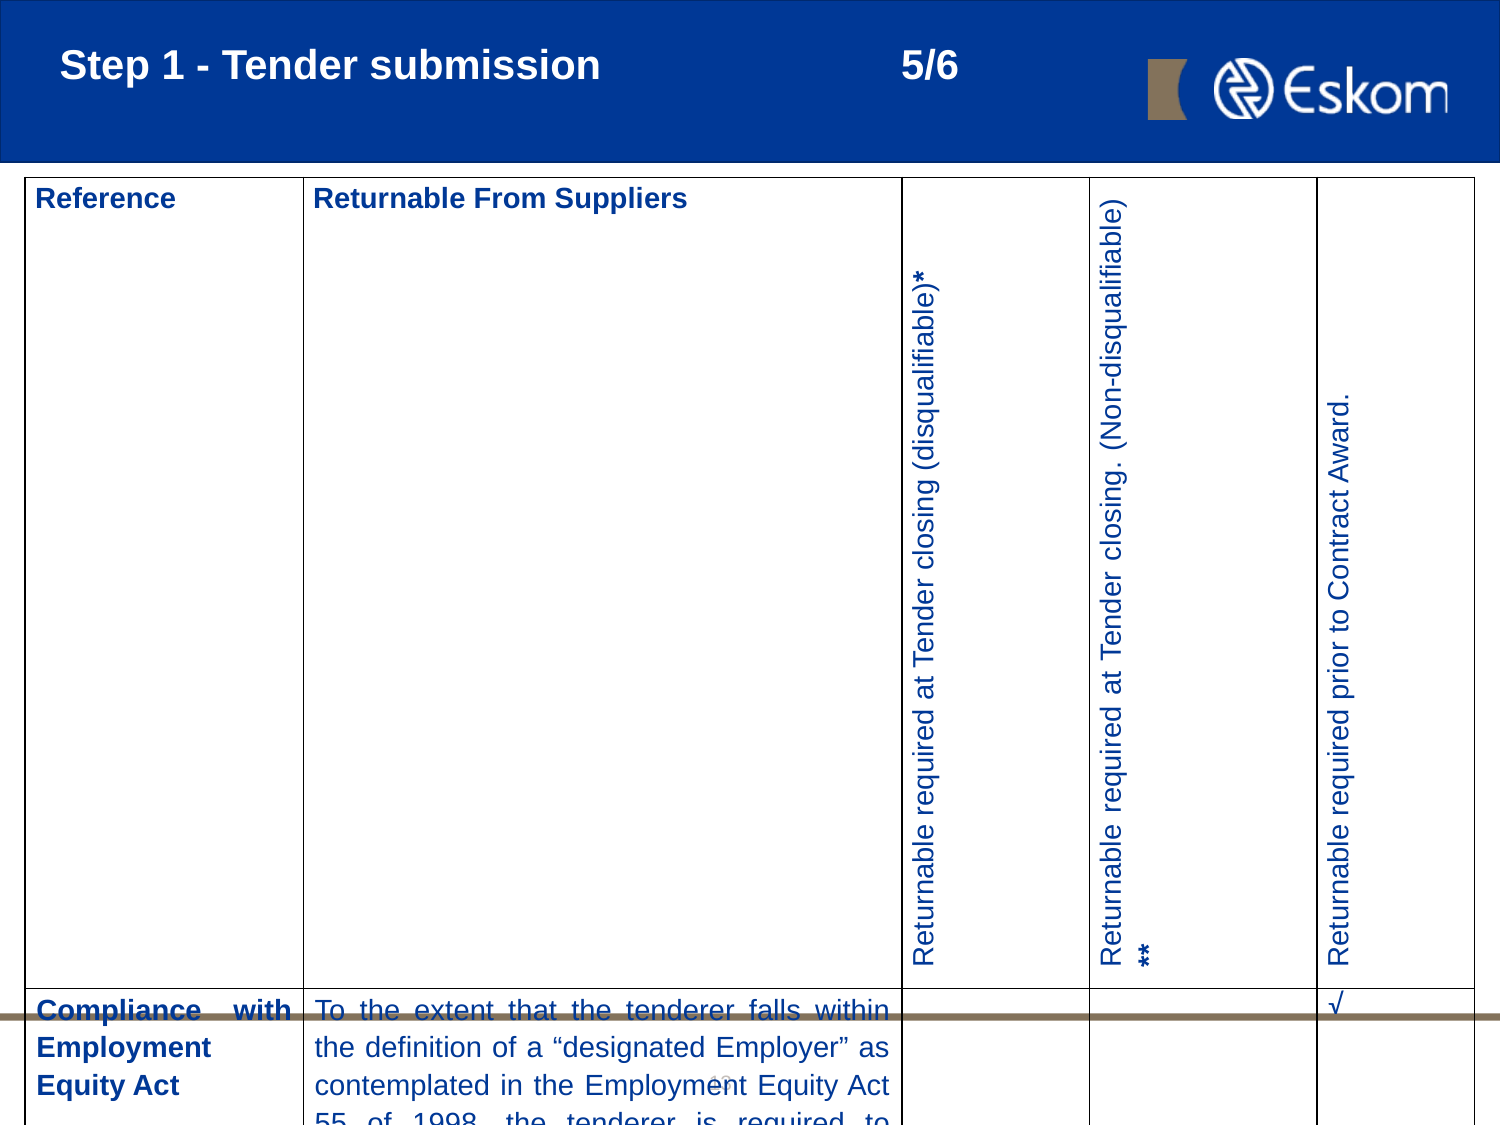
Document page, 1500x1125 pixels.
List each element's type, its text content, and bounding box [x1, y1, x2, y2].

table_cell √ [1318, 989, 1474, 1125]
table_cell Compliance with Employment Equity Act [26, 989, 303, 1125]
table_header Reference [26, 178, 303, 988]
table_header Returnable From Suppliers [304, 178, 901, 988]
table_cell [903, 989, 1089, 1125]
title Step 1 - Tender submission 5/6 [44, 33, 1121, 143]
table_header Returnable required at Tender closing (disqualifiable)* [903, 178, 1089, 988]
table_header Returnable required at Tender closing. (Non-disqualifiable) ** [1090, 178, 1316, 988]
table_header Returnable required prior to Contract Award. [1318, 178, 1474, 988]
table_cell [1090, 989, 1316, 1125]
table_cell To the extent that the tenderer falls within the definition of a “designated Employer” as contemplated in the Employment Equity Act 55 of 1998, the tenderer is required to furnish the Employer with proof of compliance with the Employment Equity Act, including proof of submission of the Employment Equity report to the Department of Labour. (South African tenderers only) [304, 989, 901, 1125]
